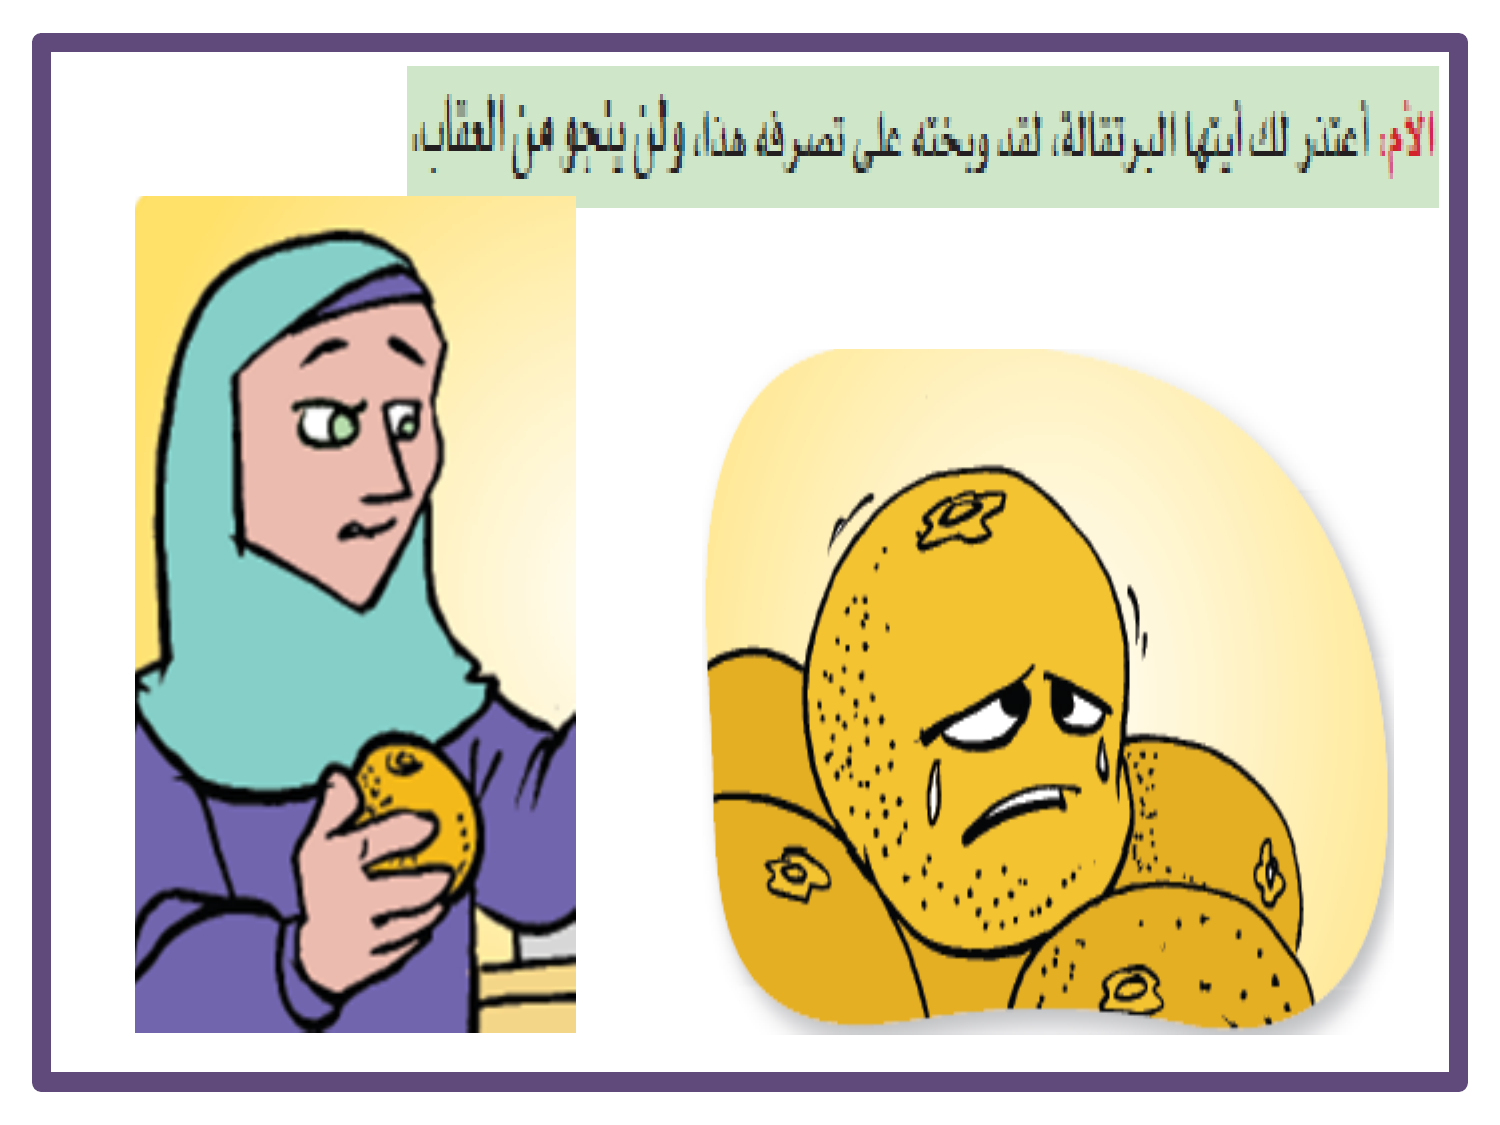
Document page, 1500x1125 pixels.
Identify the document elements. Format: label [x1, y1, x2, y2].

picture [702, 349, 1394, 1036]
picture [135, 66, 1439, 1033]
text_box [39, 41, 1461, 1084]
